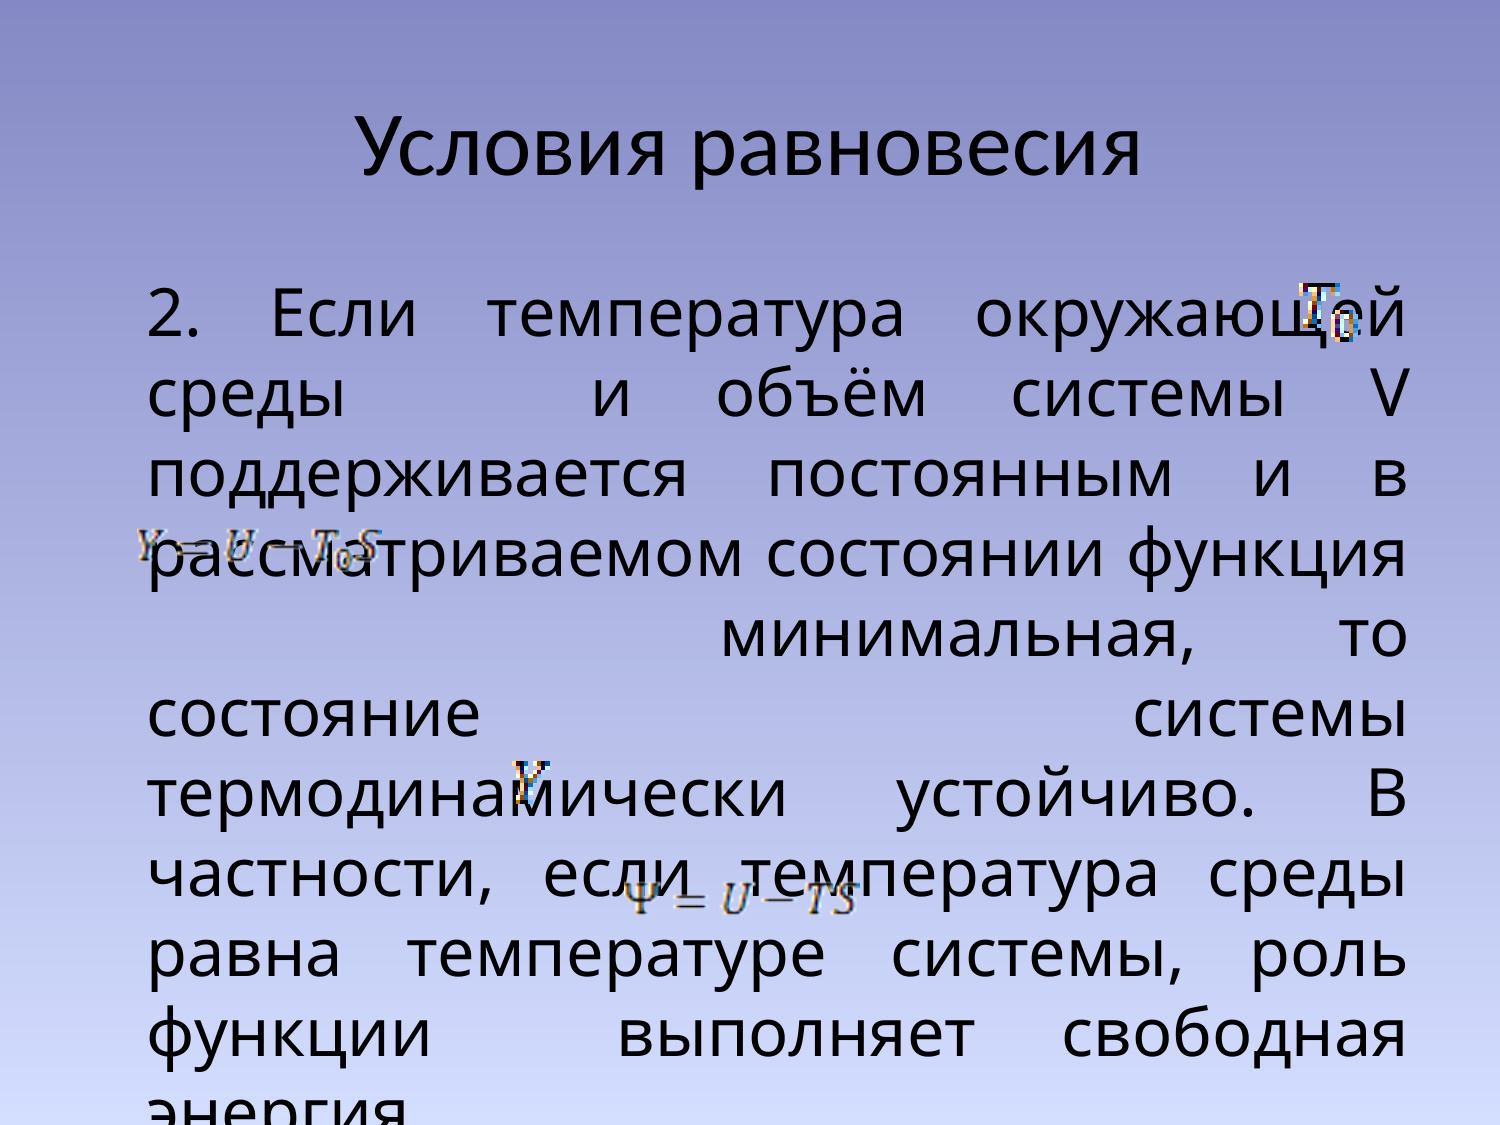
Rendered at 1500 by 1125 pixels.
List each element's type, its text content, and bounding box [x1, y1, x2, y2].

title Условия равновесия [75, 45, 1425, 233]
picture [624, 874, 860, 938]
picture [1299, 274, 1363, 365]
list 2. Если температура окружающей среды и объём системы V поддерживается постоянным и в рассматриваемом состоянии функция минимальная, то состояние системы термодинамически устойчиво. В частности, если температура среды равна температуре системы, роль функции выполняет свободная энергия [75, 262, 1425, 1005]
picture [512, 749, 551, 834]
picture [137, 524, 382, 588]
